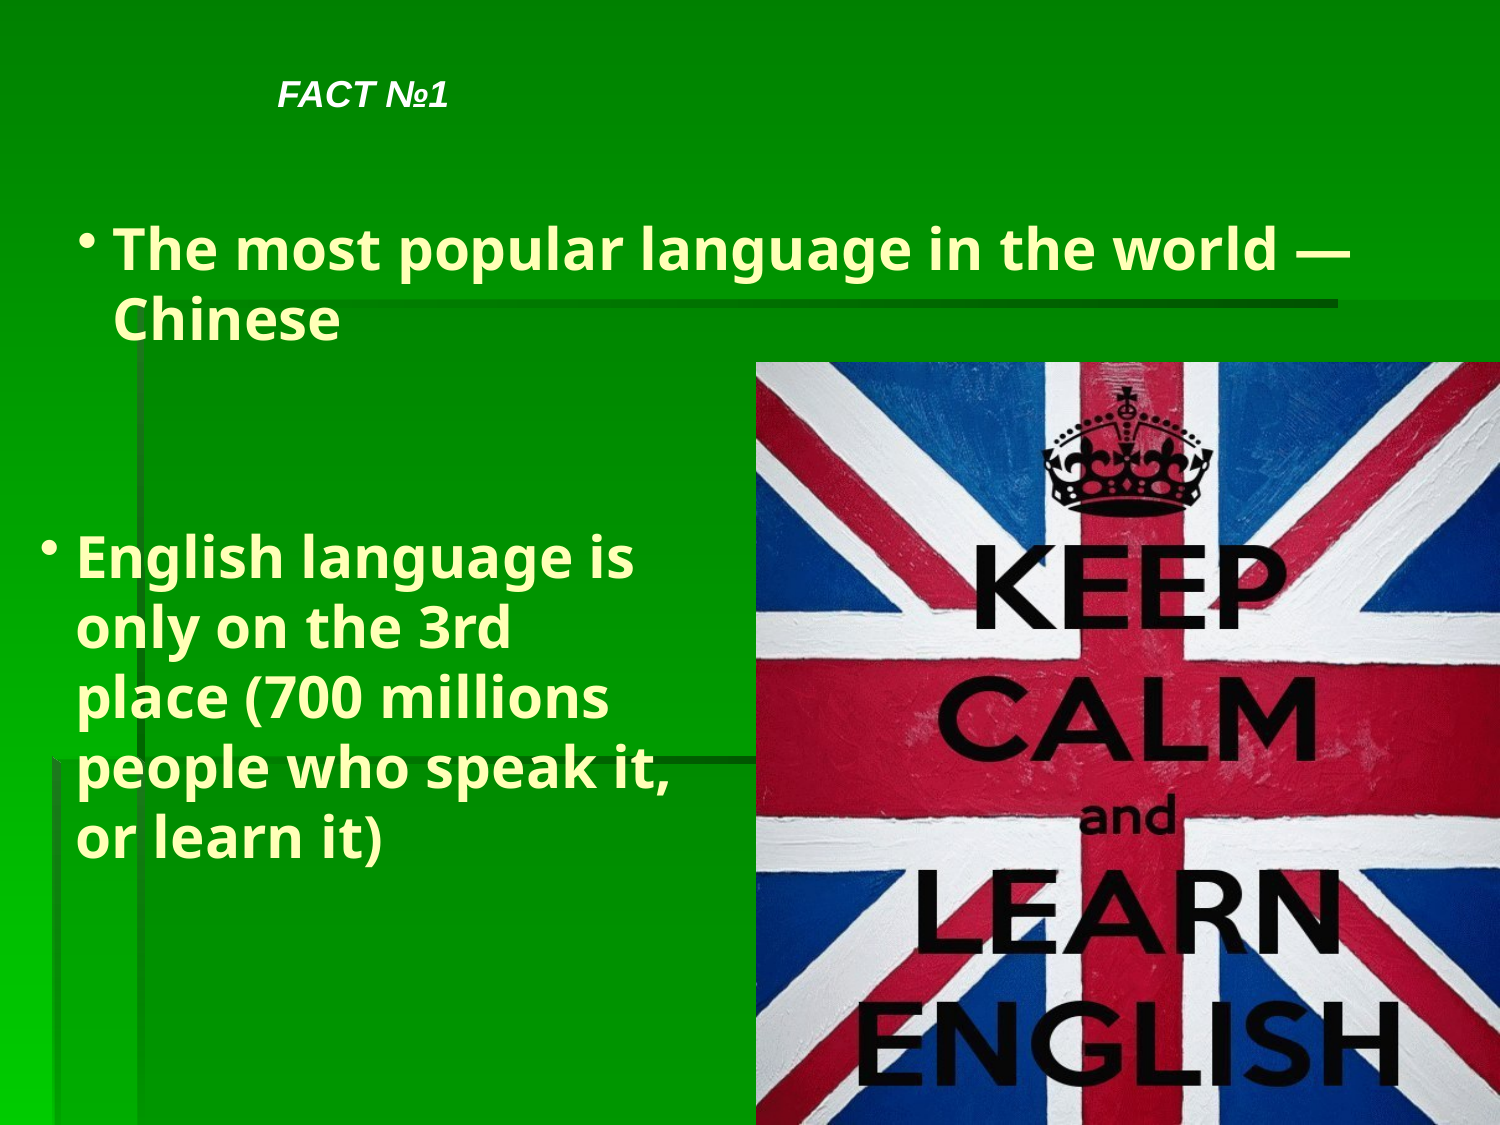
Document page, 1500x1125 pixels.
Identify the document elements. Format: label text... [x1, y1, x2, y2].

title The most popular language in the world — Chinese [62, 199, 1439, 436]
picture [755, 362, 1500, 1125]
text_box English language is only on the 3rd place (700 millions people who speak it, or learn it) [24, 512, 688, 878]
text_box FACT №1 [262, 62, 725, 123]
